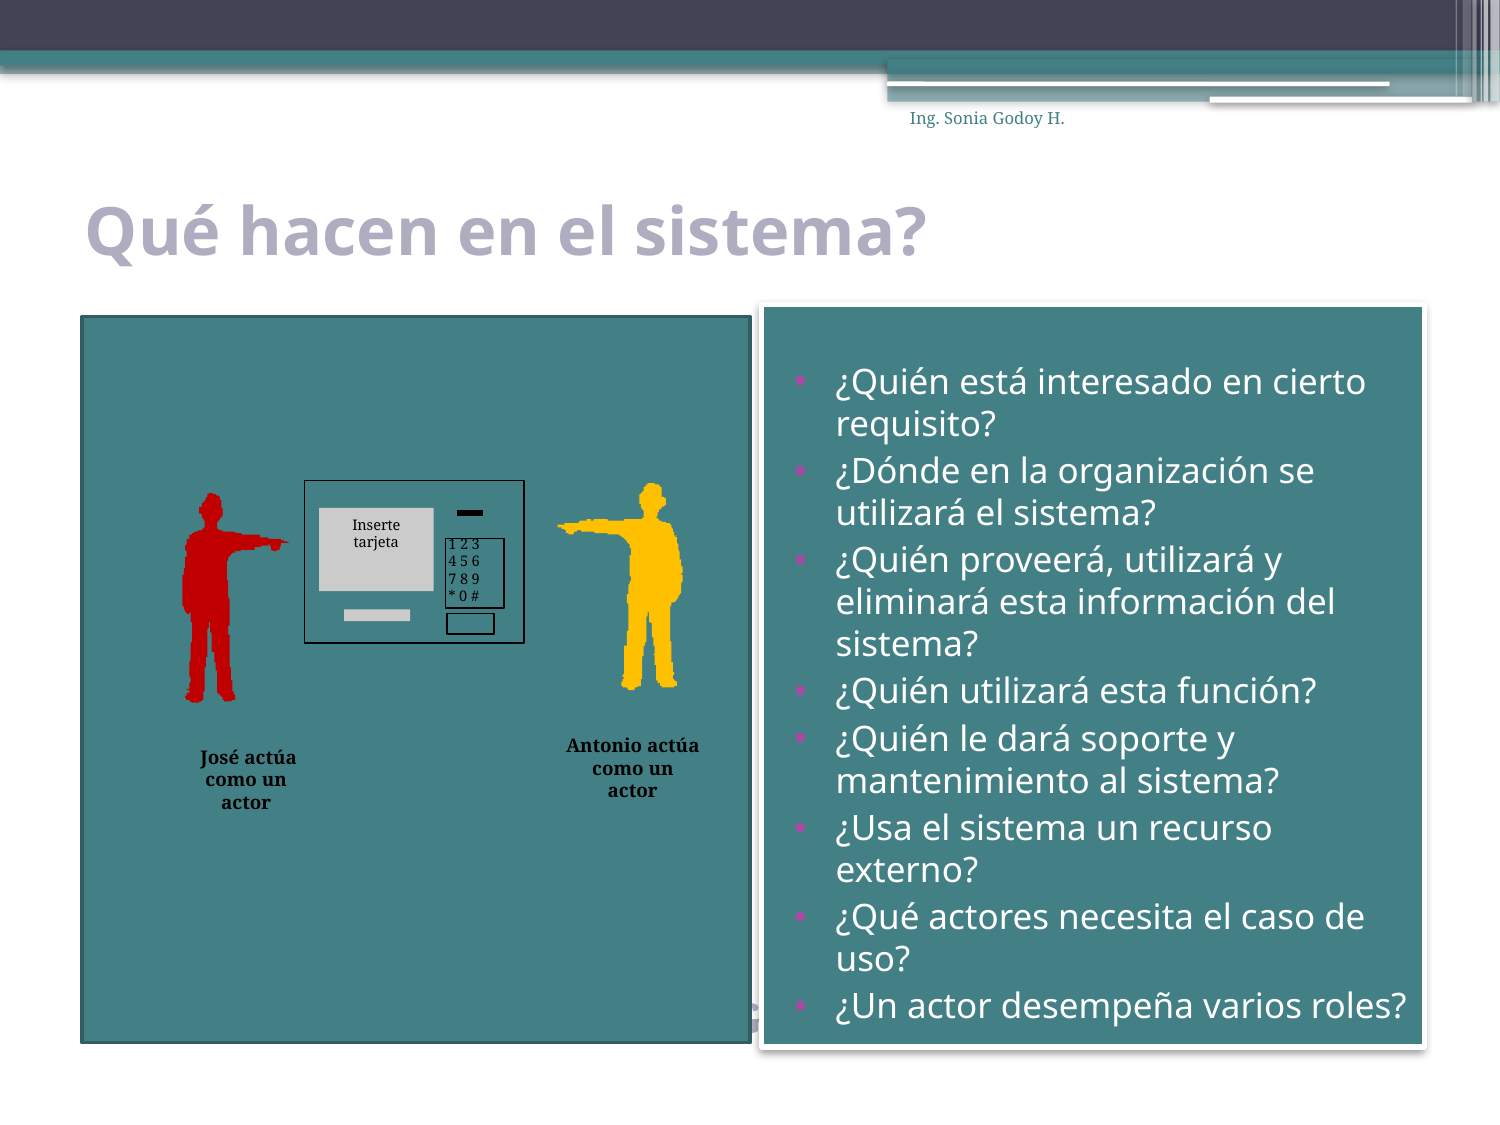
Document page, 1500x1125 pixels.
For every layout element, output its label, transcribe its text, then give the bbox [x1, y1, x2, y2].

text_box [80, 315, 752, 1044]
text_box [557, 483, 683, 691]
text_box Antonio actúa como un actor [527, 726, 739, 809]
text_box [447, 613, 495, 635]
text_box [344, 609, 411, 622]
text_box [182, 492, 290, 703]
text_box 1 2 3 4 5 6 7 8 9 * 0 # [433, 527, 528, 612]
text_box [304, 480, 524, 643]
text_box José actúa como un actor [152, 738, 340, 821]
title Qué hacen en el sistema? [70, 164, 1421, 293]
list ¿Quién está interesado en cierto requisito? ¿Dónde en la organización se utilizará el sistema? ¿Quién proveerá, utilizará y eliminará esta información del sistema? ¿Quién utilizará esta función? ¿Quién le dará soporte y mantenimiento al sistema? ¿Usa el sistema un recurso externo? ¿Qué actores necesita el caso de uso? ¿Un actor desempeña varios roles? [759, 302, 1427, 1050]
footer Ing. Sonia Godoy H. [862, 100, 1080, 176]
text_box Inserte tarjeta [319, 507, 434, 592]
